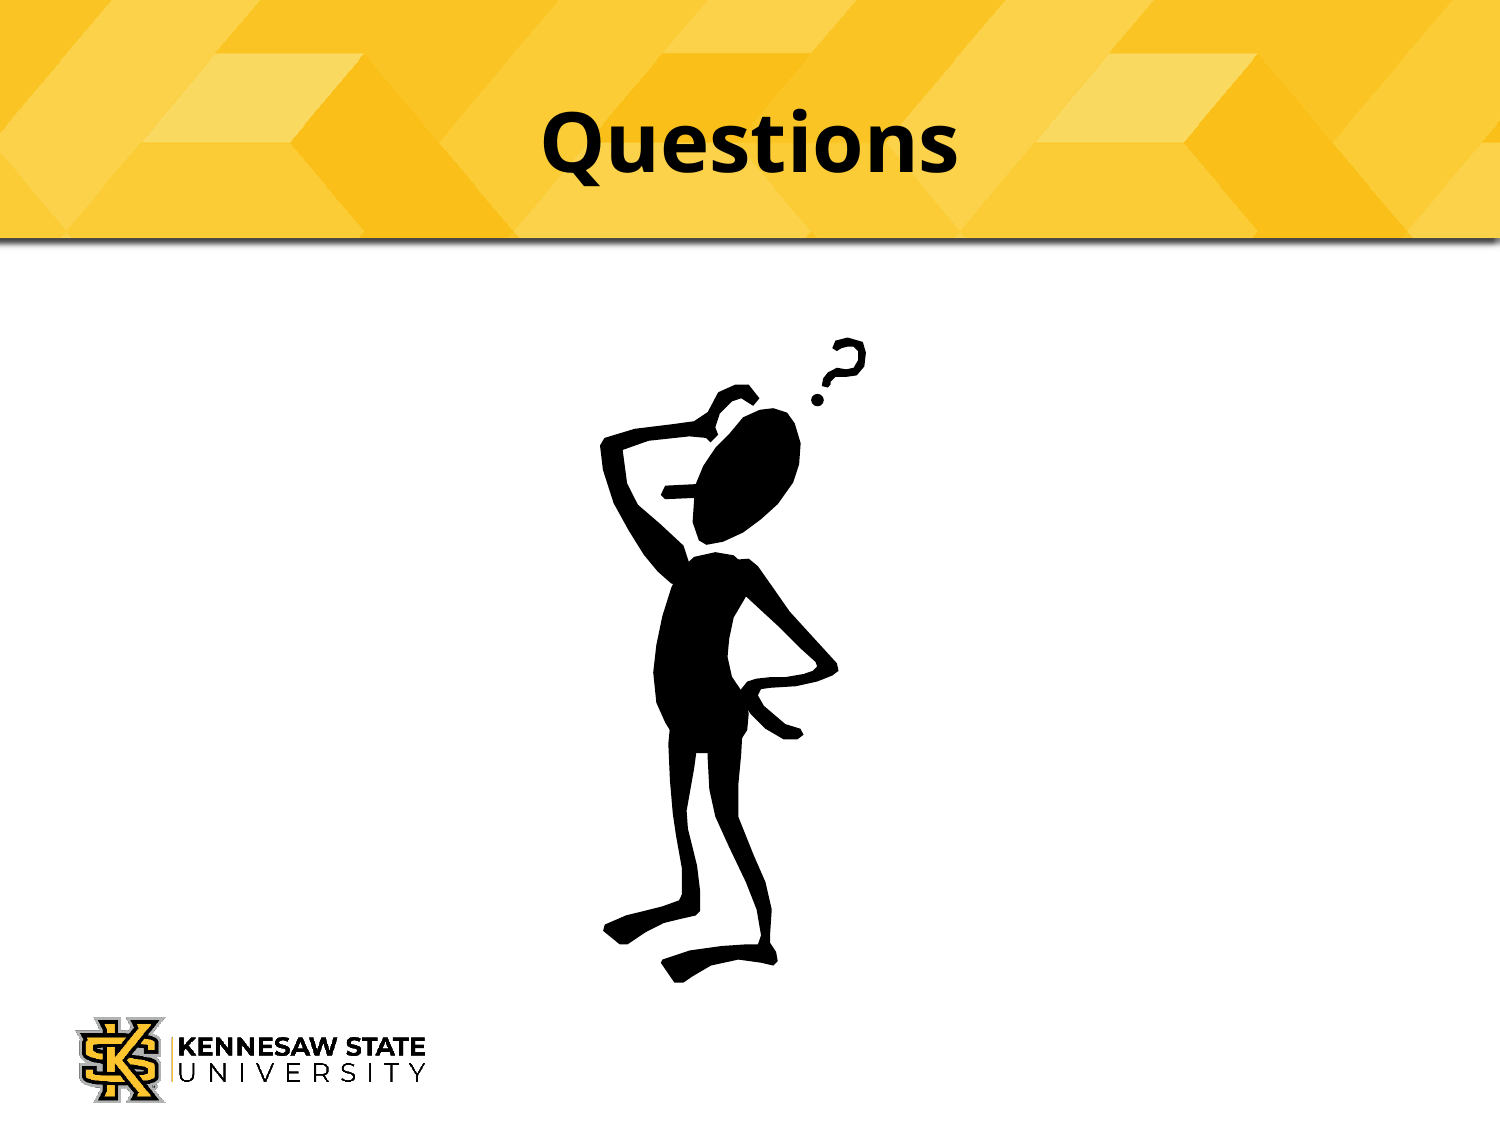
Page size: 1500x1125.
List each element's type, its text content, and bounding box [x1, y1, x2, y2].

picture [75, 1017, 425, 1103]
picture [599, 337, 867, 984]
picture [0, 0, 1500, 251]
title Questions [75, 45, 1425, 233]
